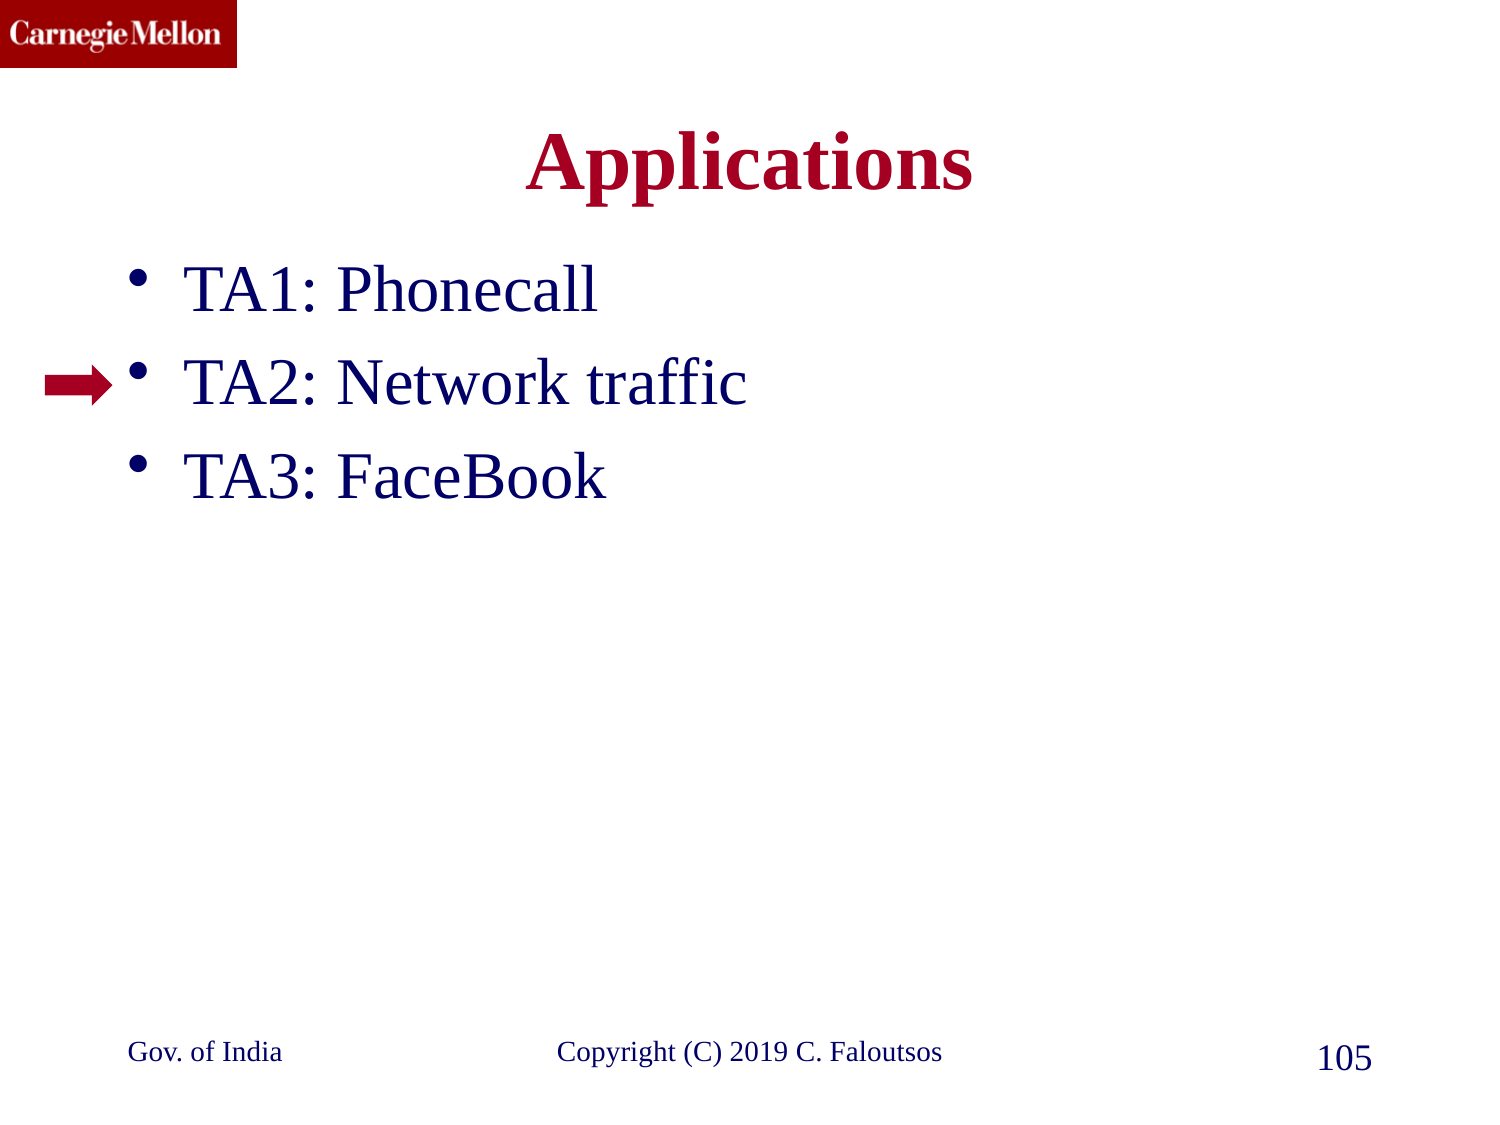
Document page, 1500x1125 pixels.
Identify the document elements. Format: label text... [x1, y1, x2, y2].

footer Copyright (C) 2019 C. Faloutsos [512, 1024, 988, 1101]
list TA1: Phonecall TA2: Network traffic TA3: FaceBook [112, 237, 1388, 1001]
picture [0, 0, 237, 68]
slide_number 105 [1074, 1024, 1388, 1101]
text_box [44, 364, 113, 406]
title Applications [112, 99, 1388, 213]
slide_number Gov. of India [112, 1024, 426, 1101]
